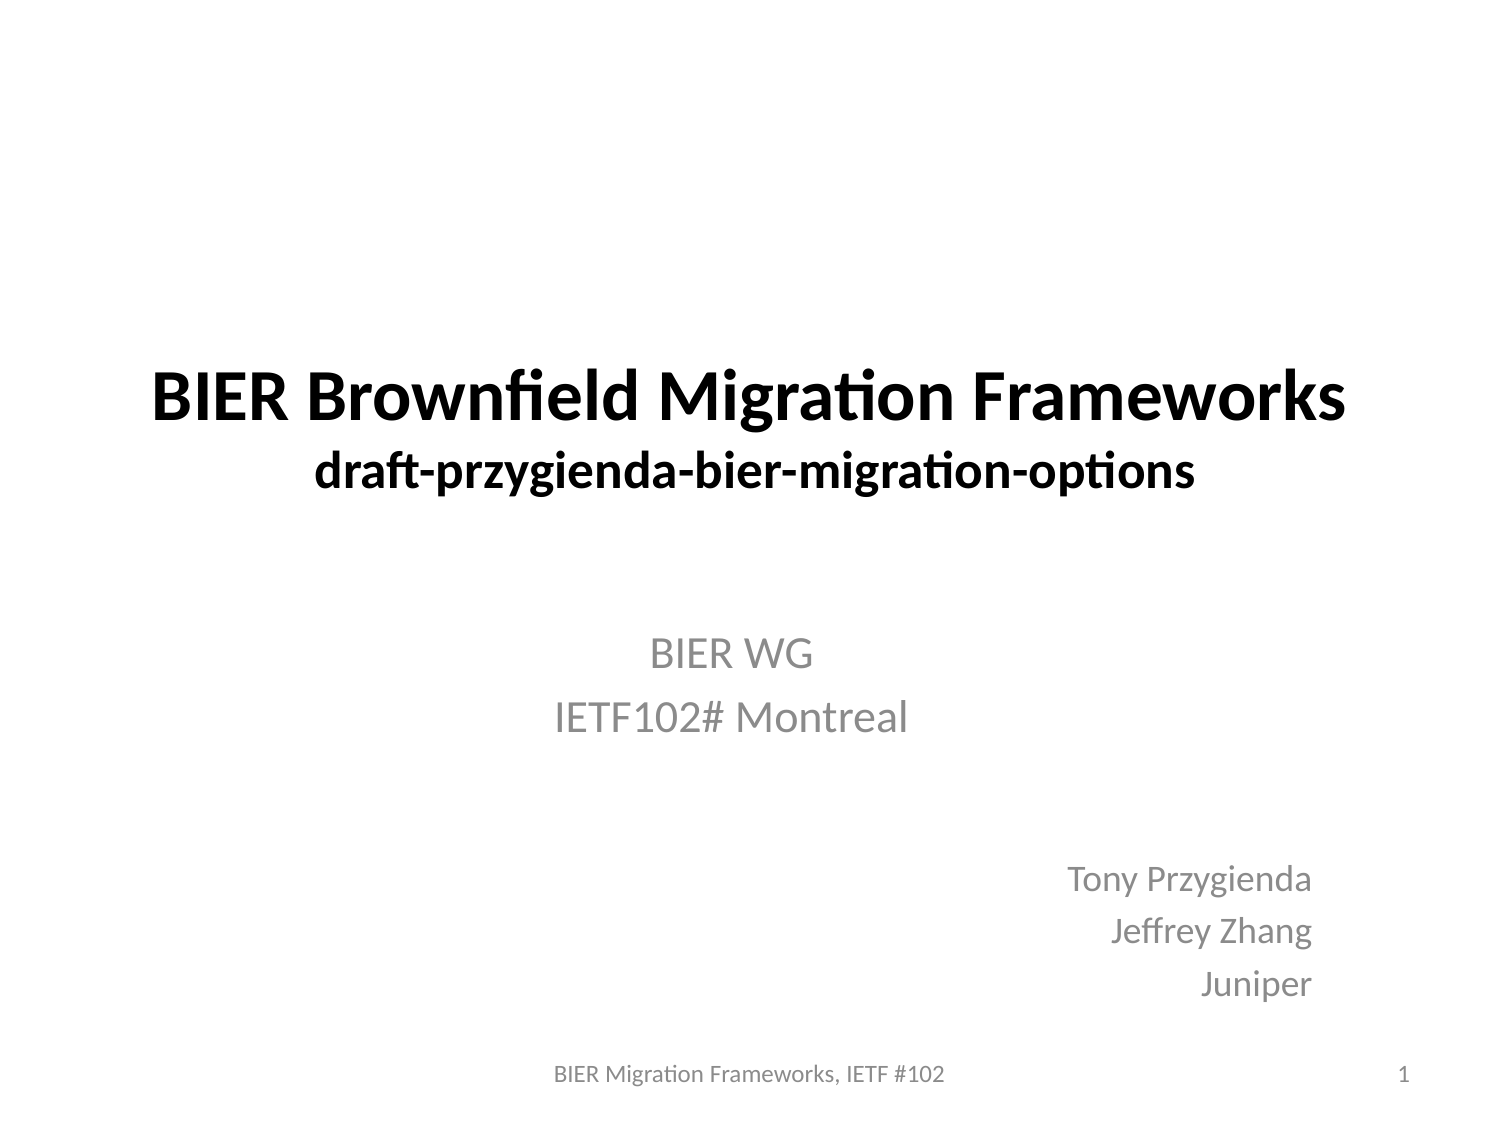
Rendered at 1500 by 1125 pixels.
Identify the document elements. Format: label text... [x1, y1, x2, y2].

slide_number 1 [1074, 1042, 1425, 1103]
subtitle BIER WG IETF102# Montreal [206, 550, 1257, 752]
footer BIER Migration Frameworks, IETF #102 [512, 1042, 988, 1103]
title BIER Brownfield Migration Frameworks draft-przygienda-bier-migration-options [112, 302, 1388, 544]
text_box Tony Przygienda Jeffrey Zhang Juniper [572, 845, 1328, 1071]
